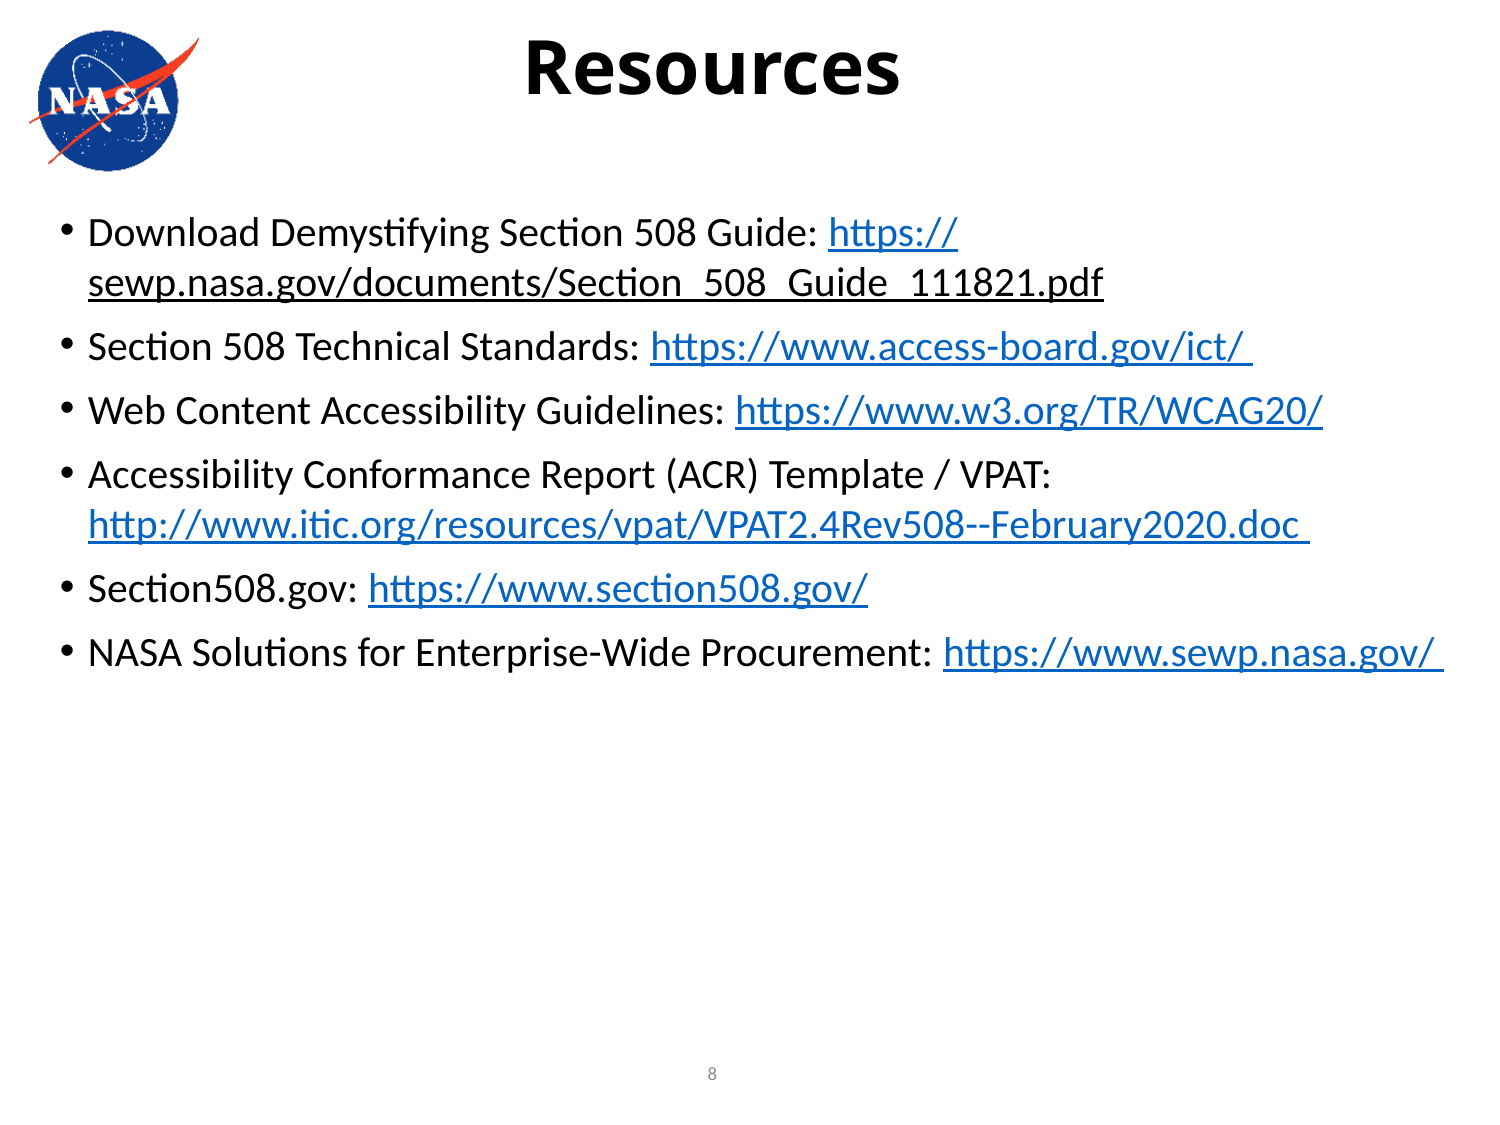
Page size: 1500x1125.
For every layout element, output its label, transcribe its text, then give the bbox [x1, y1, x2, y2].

list Download Demystifying Section 508 Guide: https://sewp.nasa.gov/documents/Section_508_Guide_111821.pdf Section 508 Technical Standards: https://www.access-board.gov/ict/ Web Content Accessibility Guidelines: https://www.w3.org/TR/WCAG20/ Accessibility Conformance Report (ACR) Template / VPAT: http://www.itic.org/resources/vpat/VPAT2.4Rev508--February2020.doc Section508.gov: https://www.section508.gov/ NASA Solutions for Enterprise-Wide Procurement: https://www.sewp.nasa.gov/ [44, 196, 1481, 864]
title Resources [269, 77, 1156, 153]
picture [0, 12, 292, 190]
slide_number 8 [543, 1042, 882, 1103]
